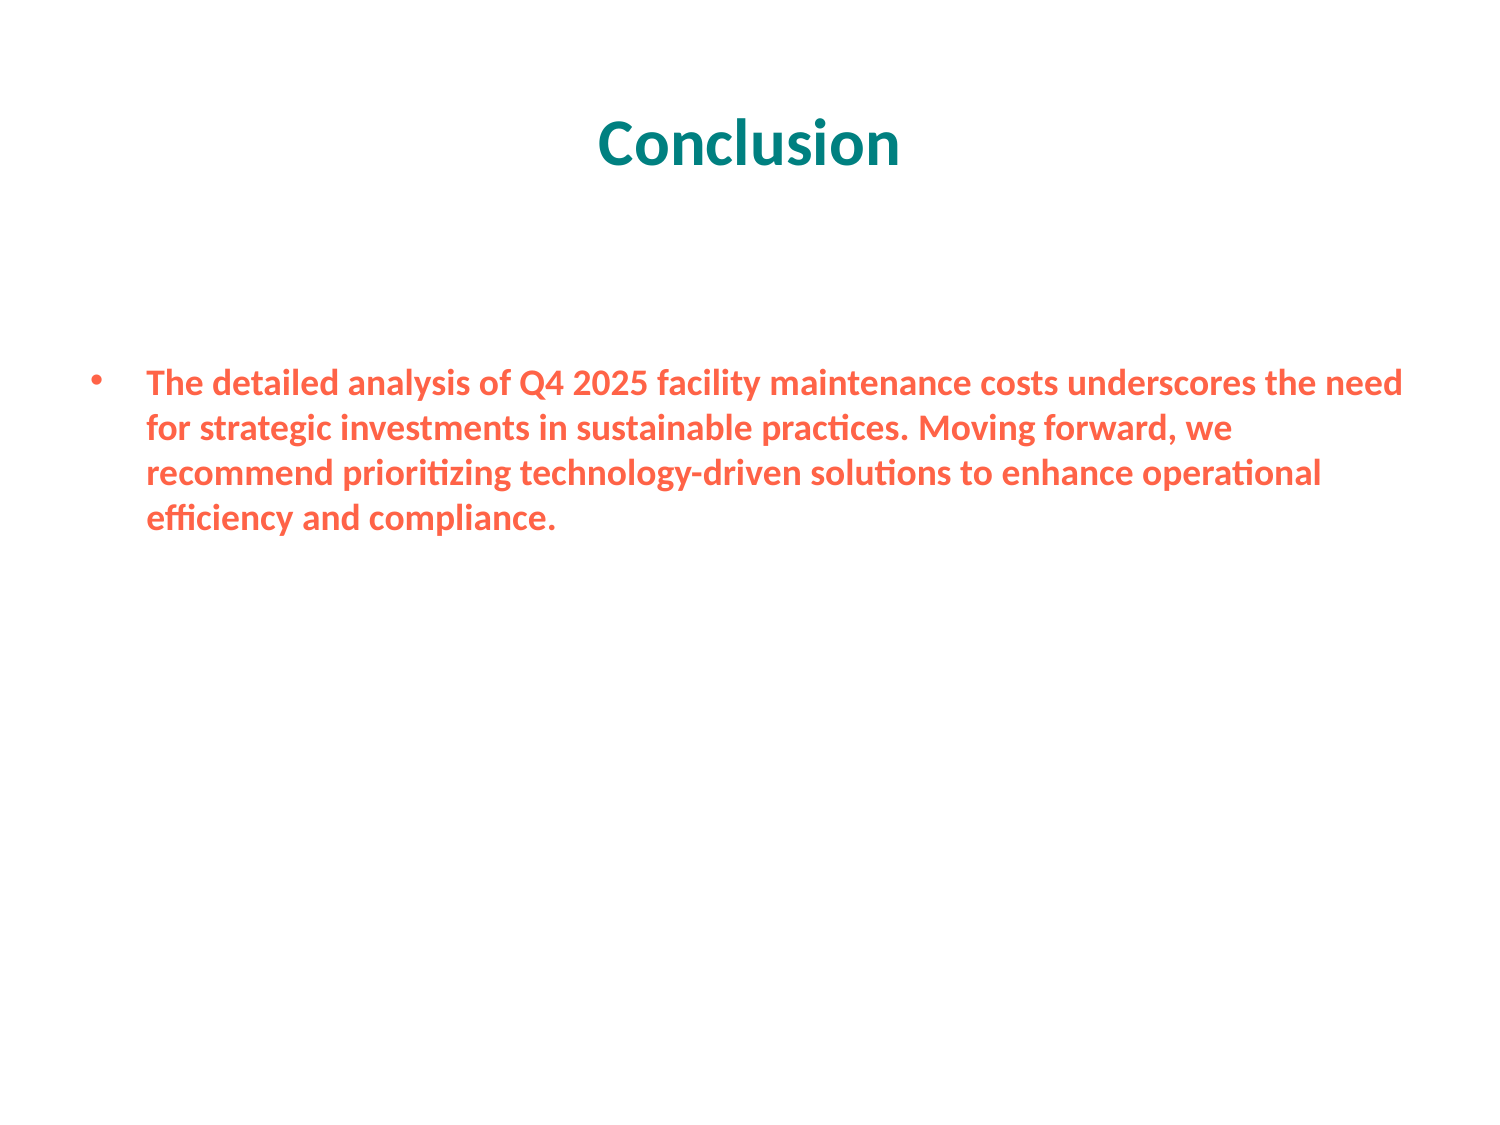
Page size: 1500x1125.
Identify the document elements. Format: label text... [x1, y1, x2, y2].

list The detailed analysis of Q4 2025 facility maintenance costs underscores the need for strategic investments in sustainable practices. Moving forward, we recommend prioritizing technology-driven solutions to enhance operational efficiency and compliance. [75, 262, 1425, 1005]
title Conclusion [75, 45, 1425, 233]
